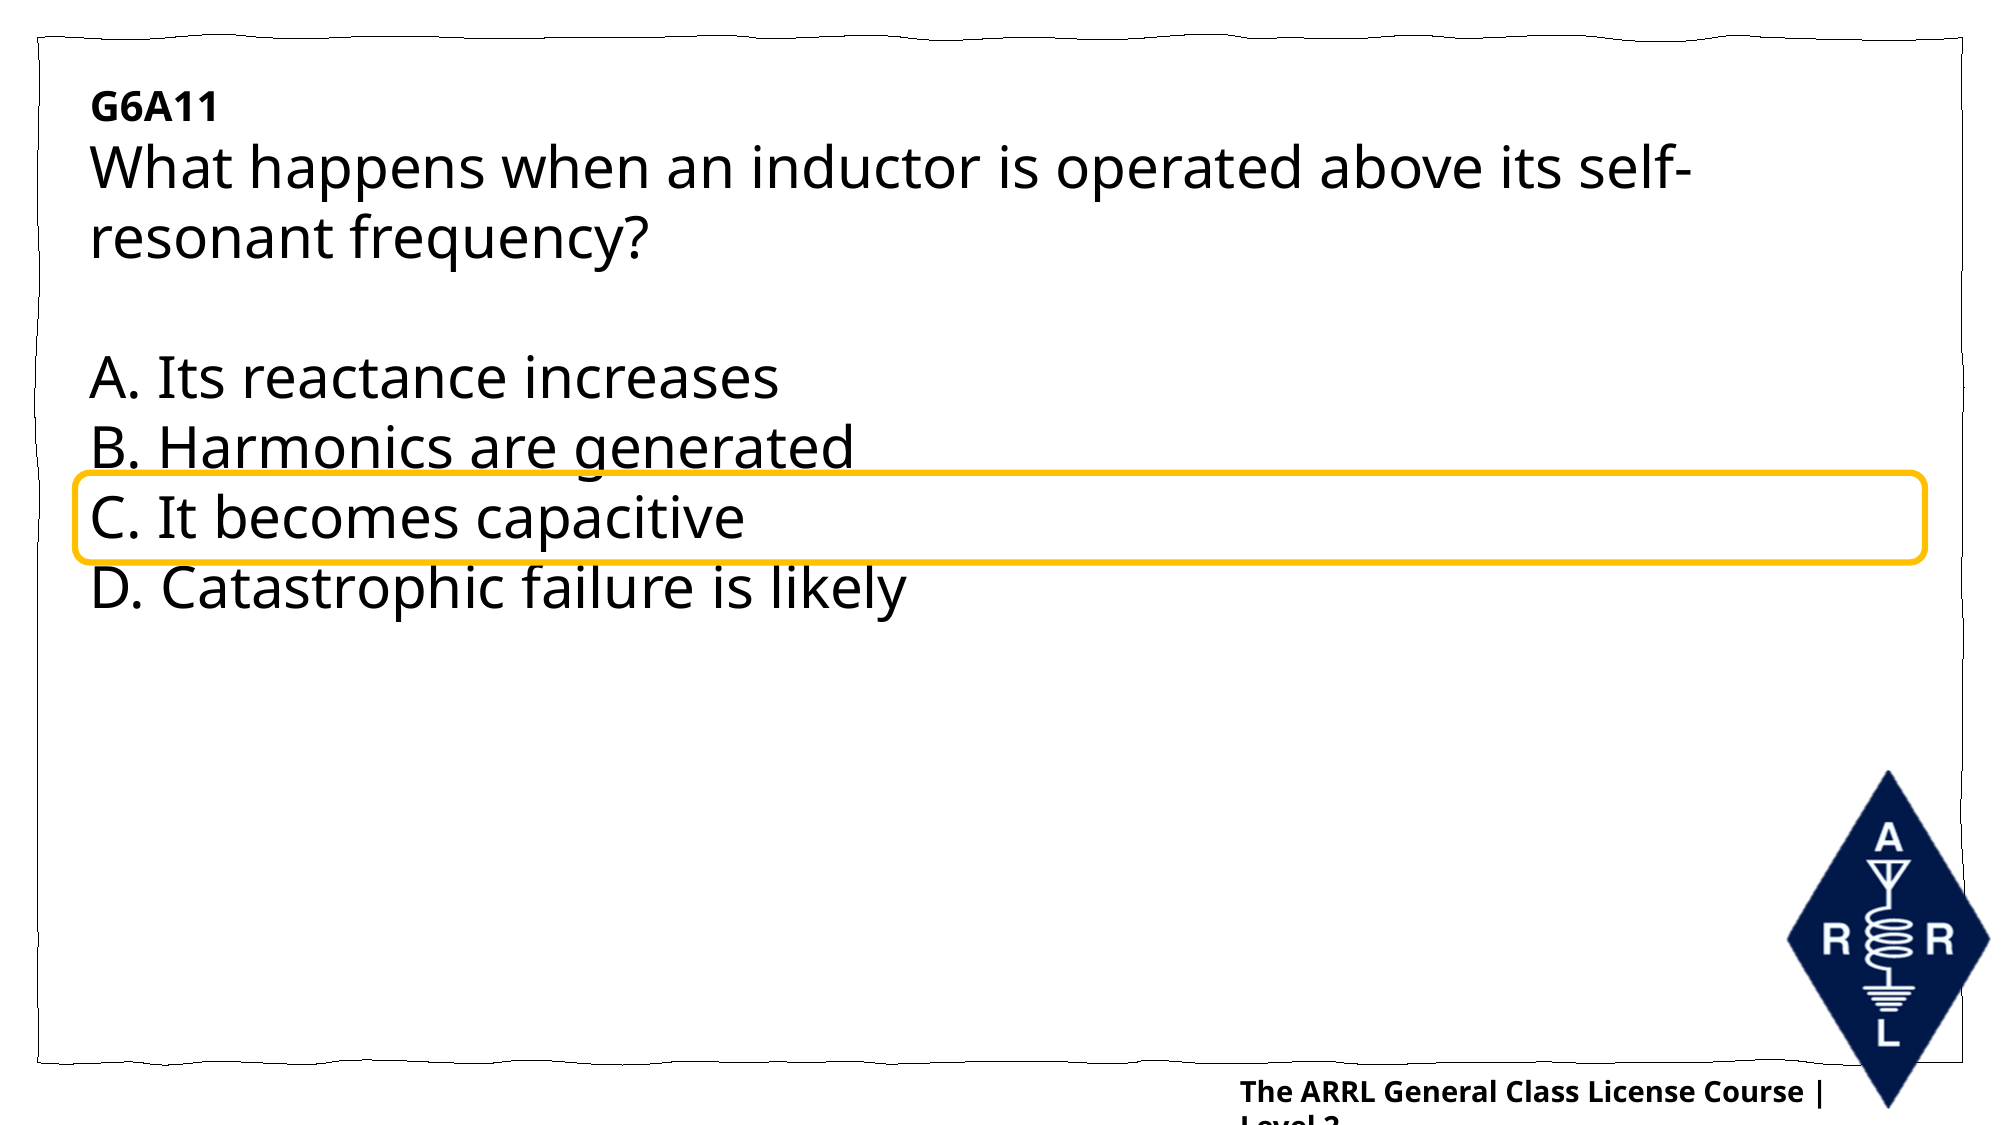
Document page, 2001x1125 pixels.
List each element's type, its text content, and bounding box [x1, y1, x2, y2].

text_box G6A11 What happens when an inductor is operated above its self-resonant frequency? A. Its reactance increases B. Harmonics are generated C. It becomes capacitive D. Catastrophic failure is likely [75, 556, 1850, 628]
picture [1773, 752, 1999, 1125]
text_box G6A11 What happens when an inductor is operated above its self-resonant frequency? A. Its reactance increases B. Harmonics are generated C. It becomes capacitive D. Catastrophic failure is likely [75, 72, 1850, 479]
text_box [73, 471, 1927, 564]
